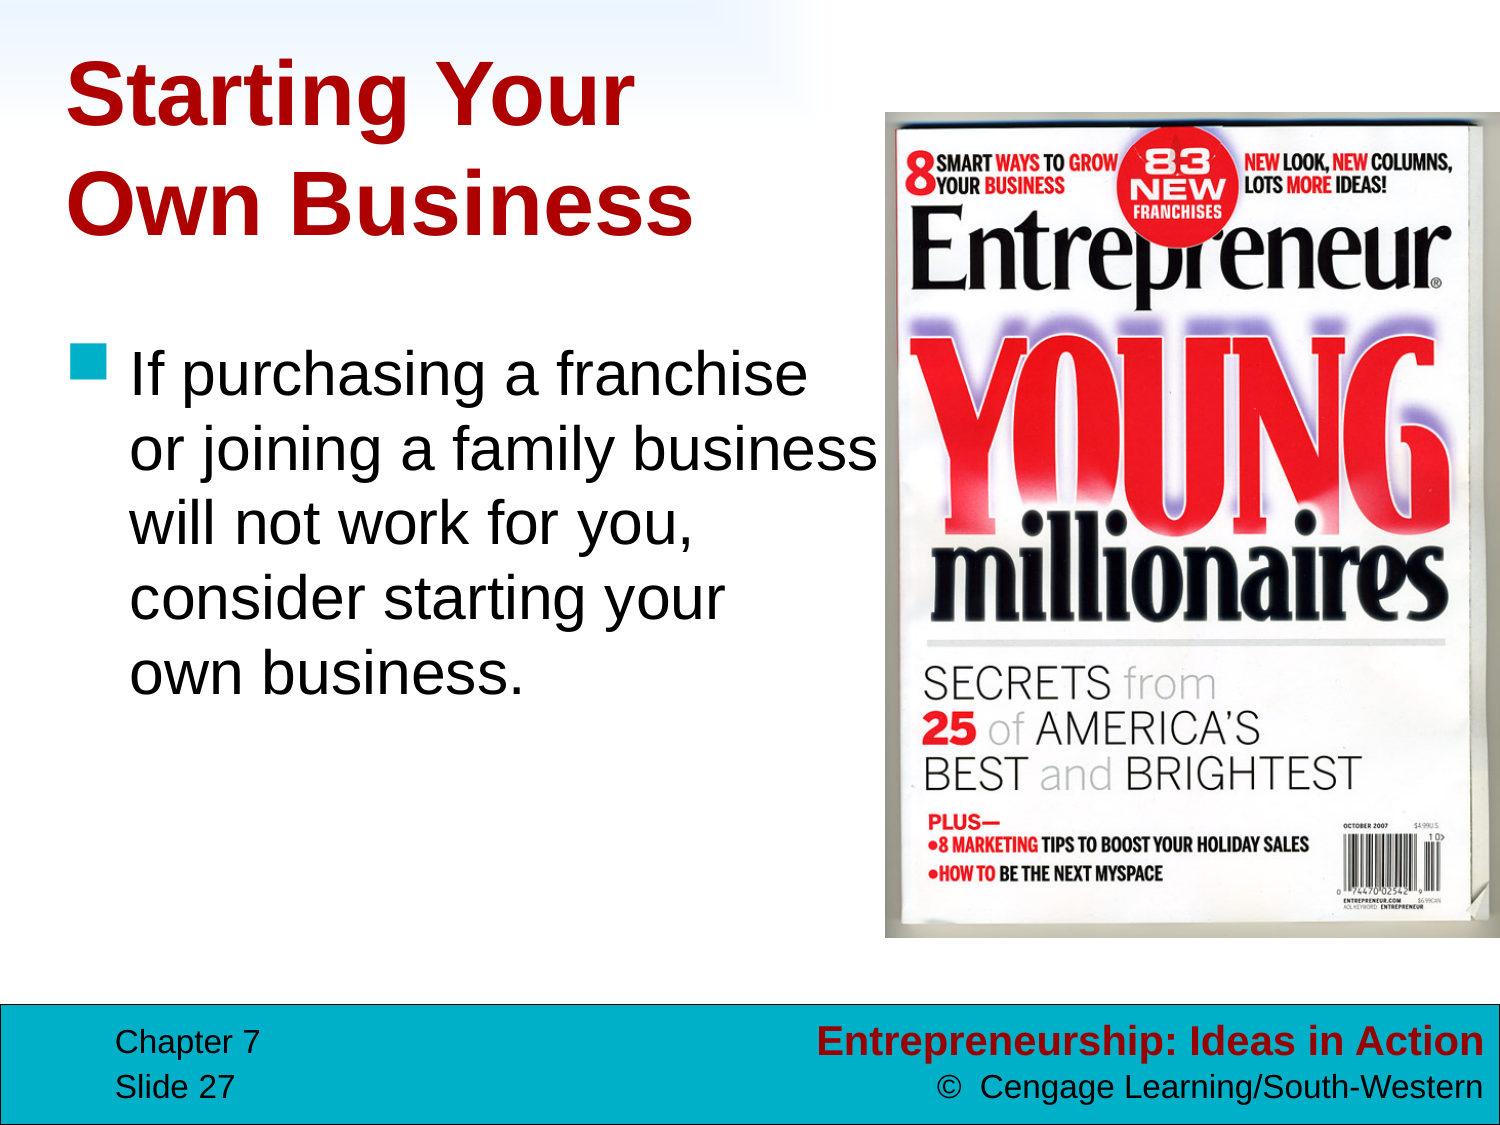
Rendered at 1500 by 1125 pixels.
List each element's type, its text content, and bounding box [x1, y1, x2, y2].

picture [884, 112, 1500, 938]
footer Chapter 7 [99, 1012, 413, 1037]
slide_number Slide 27 [99, 1037, 413, 1113]
list If purchasing a franchise or joining a family business will not work for you, consider starting your own business. [49, 324, 1388, 976]
title Starting Your Own Business [49, 49, 1326, 238]
